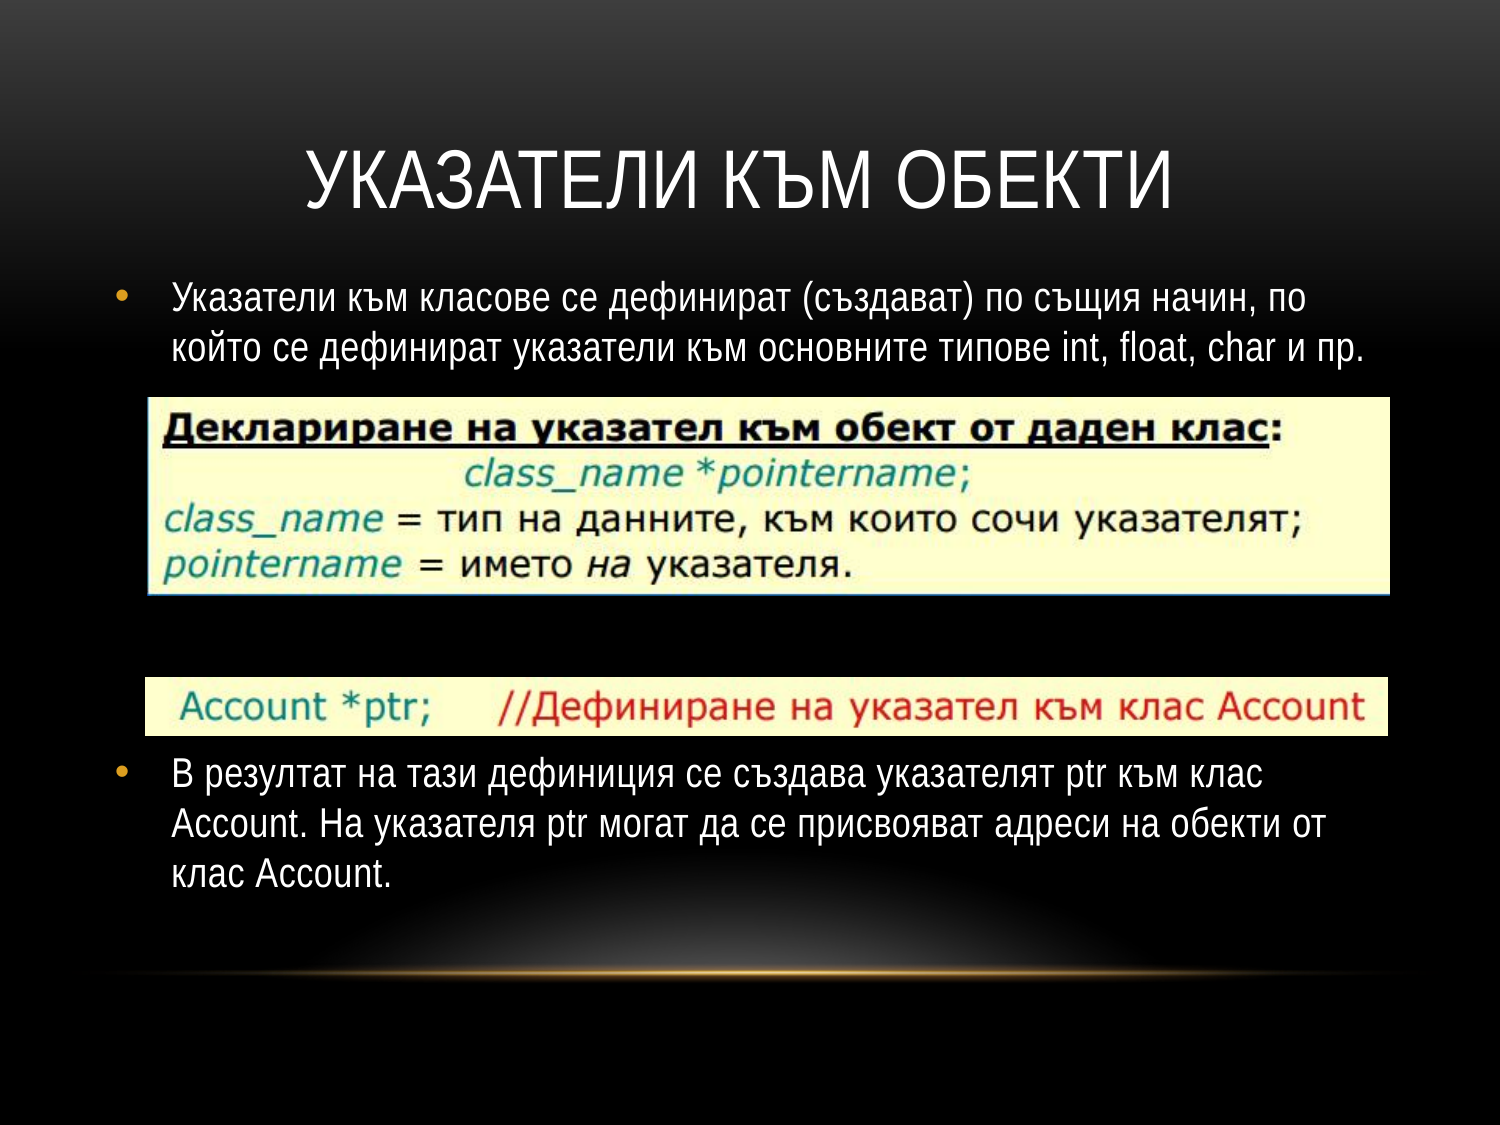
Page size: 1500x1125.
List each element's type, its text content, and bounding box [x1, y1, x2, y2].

title Указатели към обекти [99, 45, 1400, 233]
list Указатели към класове се дефинират (създават) по същия начин, по който се дефинират указатели към основните типове int, float, char и пр. В резултат на тази дефиниция се създава указателят ptr към клас Account. На указателя ptr могат да се присвояват адреси на обекти от клас Account. [99, 262, 1400, 938]
picture [0, 0, 1500, 1125]
